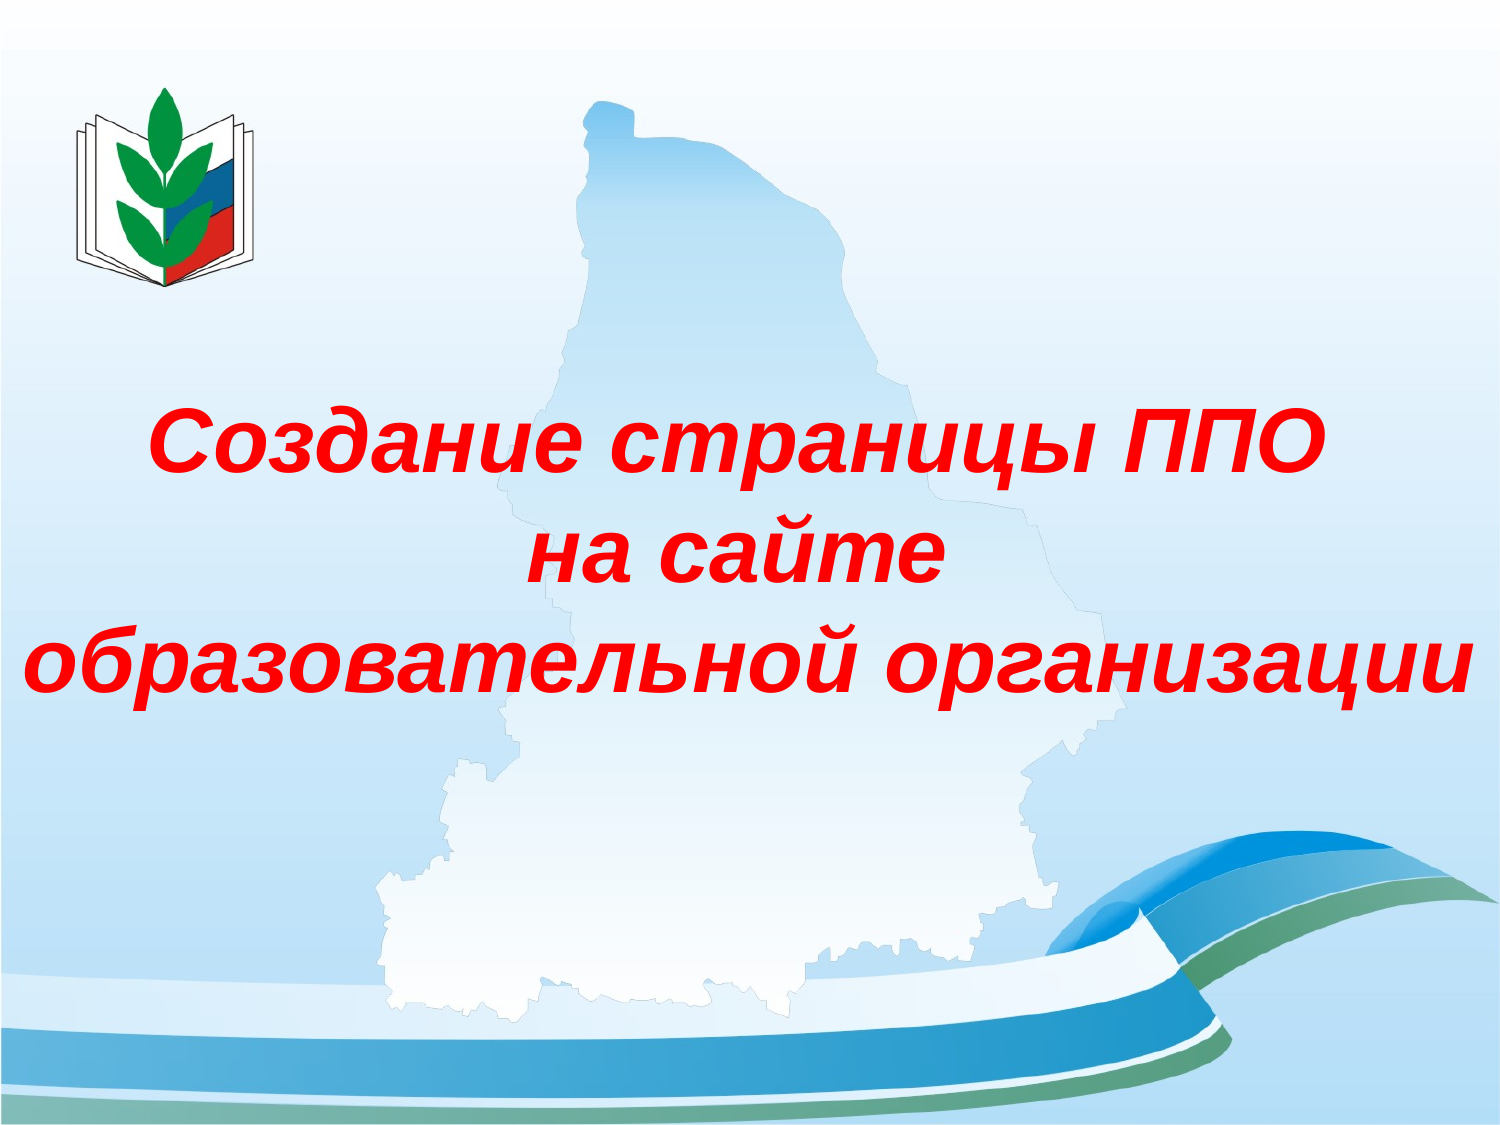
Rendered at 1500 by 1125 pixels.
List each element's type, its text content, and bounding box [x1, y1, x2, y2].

text_box Создание страницы ППО на сайте образовательной организации [0, 373, 1500, 719]
picture [0, 0, 1500, 373]
picture [0, 719, 1500, 1125]
